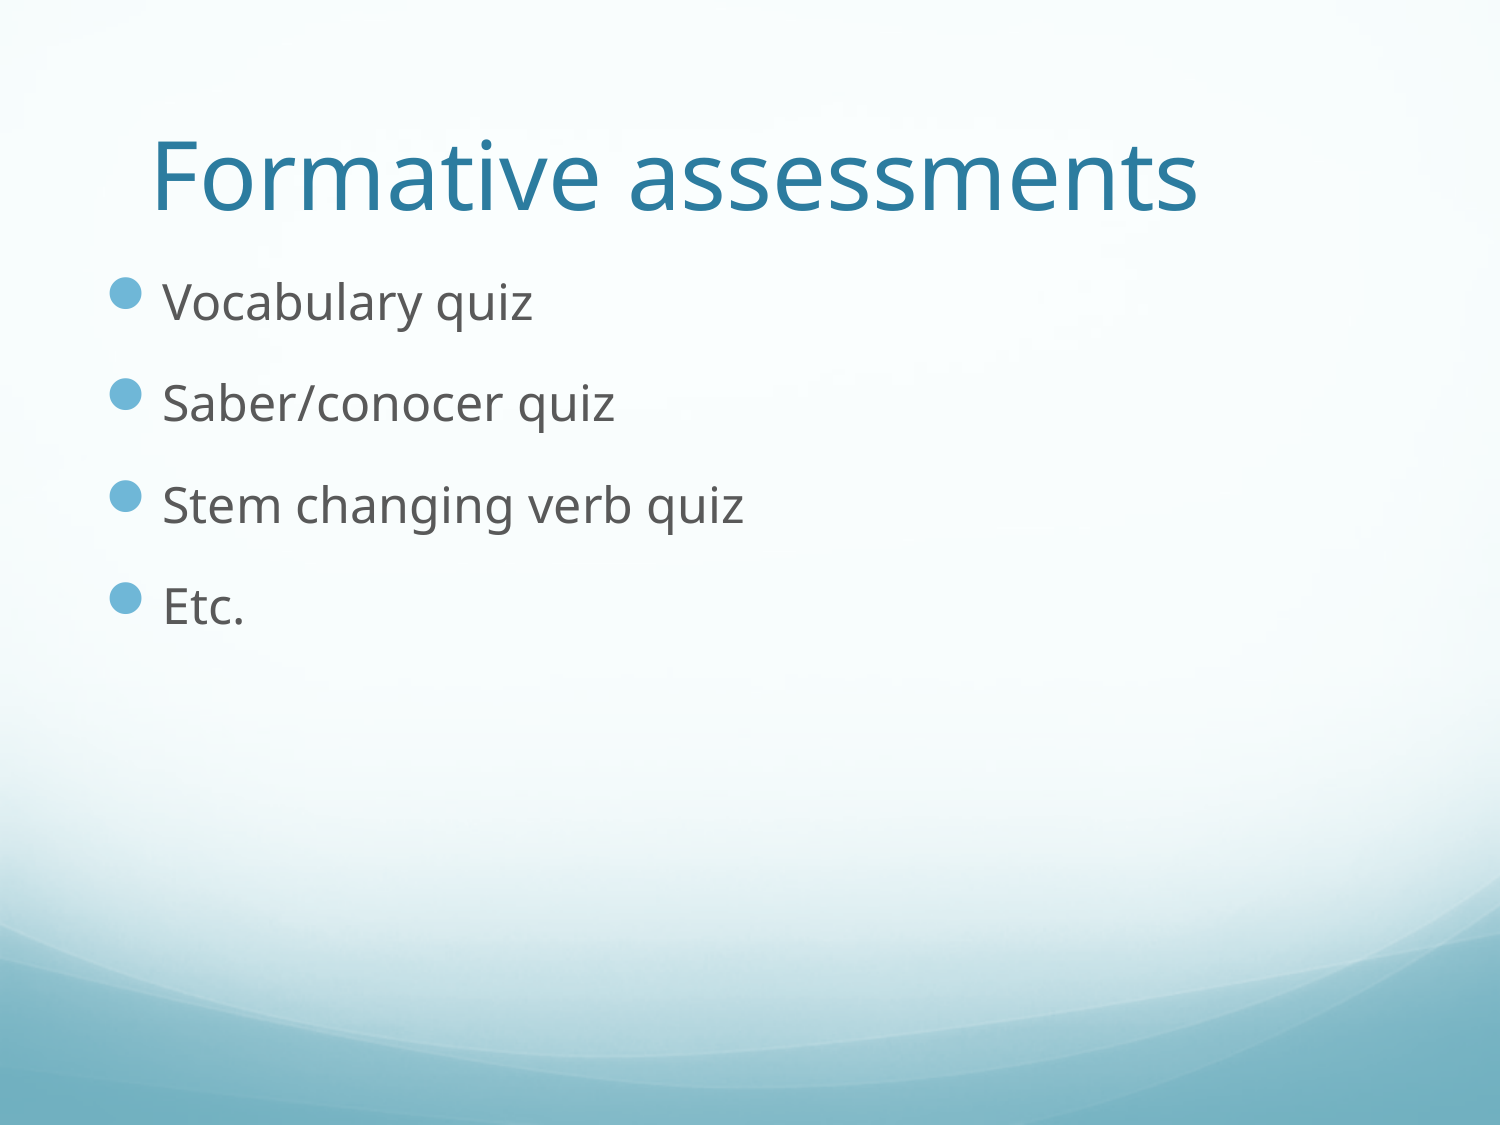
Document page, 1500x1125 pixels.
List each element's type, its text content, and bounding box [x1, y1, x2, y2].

title Formative assessments [90, 17, 1410, 237]
list Vocabulary quiz Saber/conocer quiz Stem changing verb quiz Etc. [90, 262, 1410, 975]
